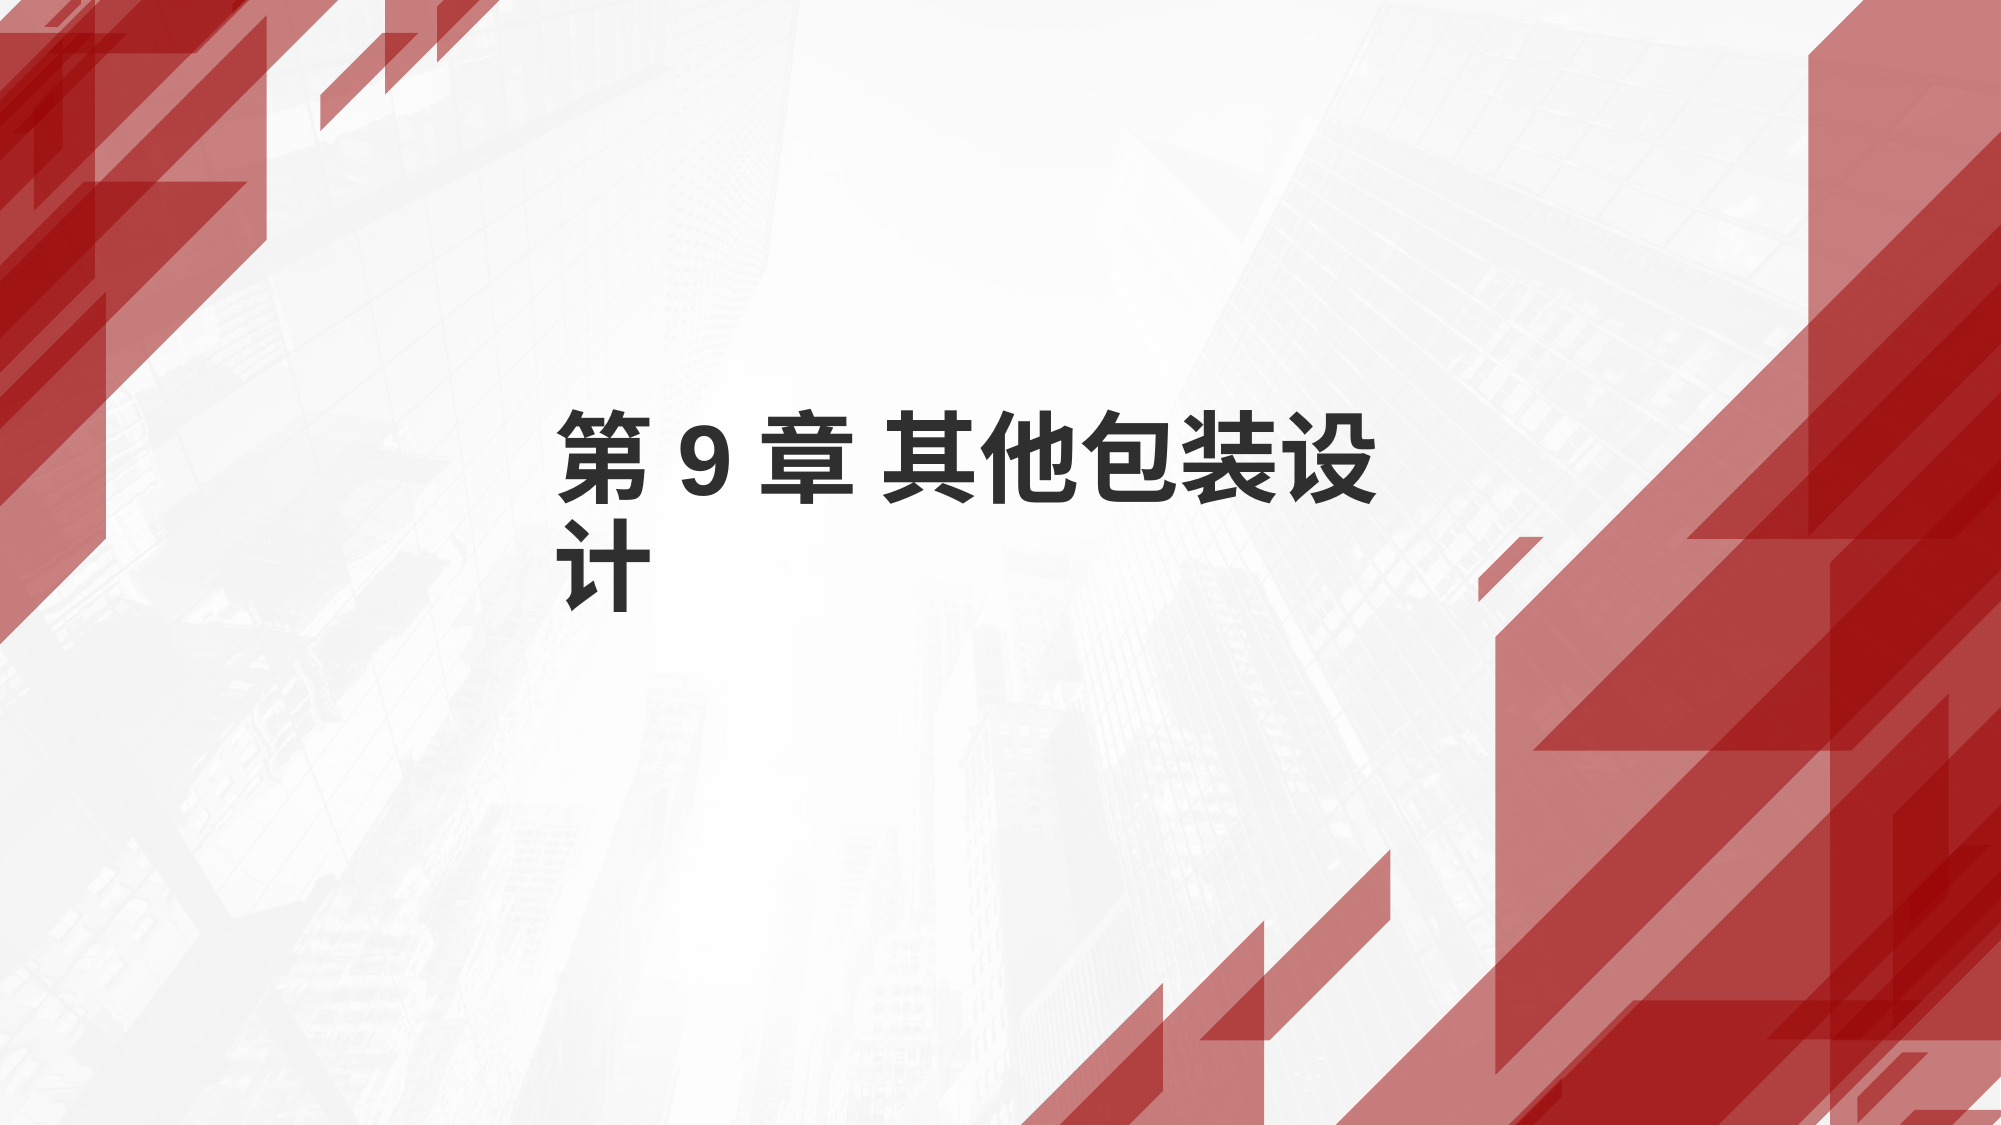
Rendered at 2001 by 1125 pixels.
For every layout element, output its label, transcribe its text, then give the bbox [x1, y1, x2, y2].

title 第9章 其他包装设计 [538, 492, 1462, 633]
